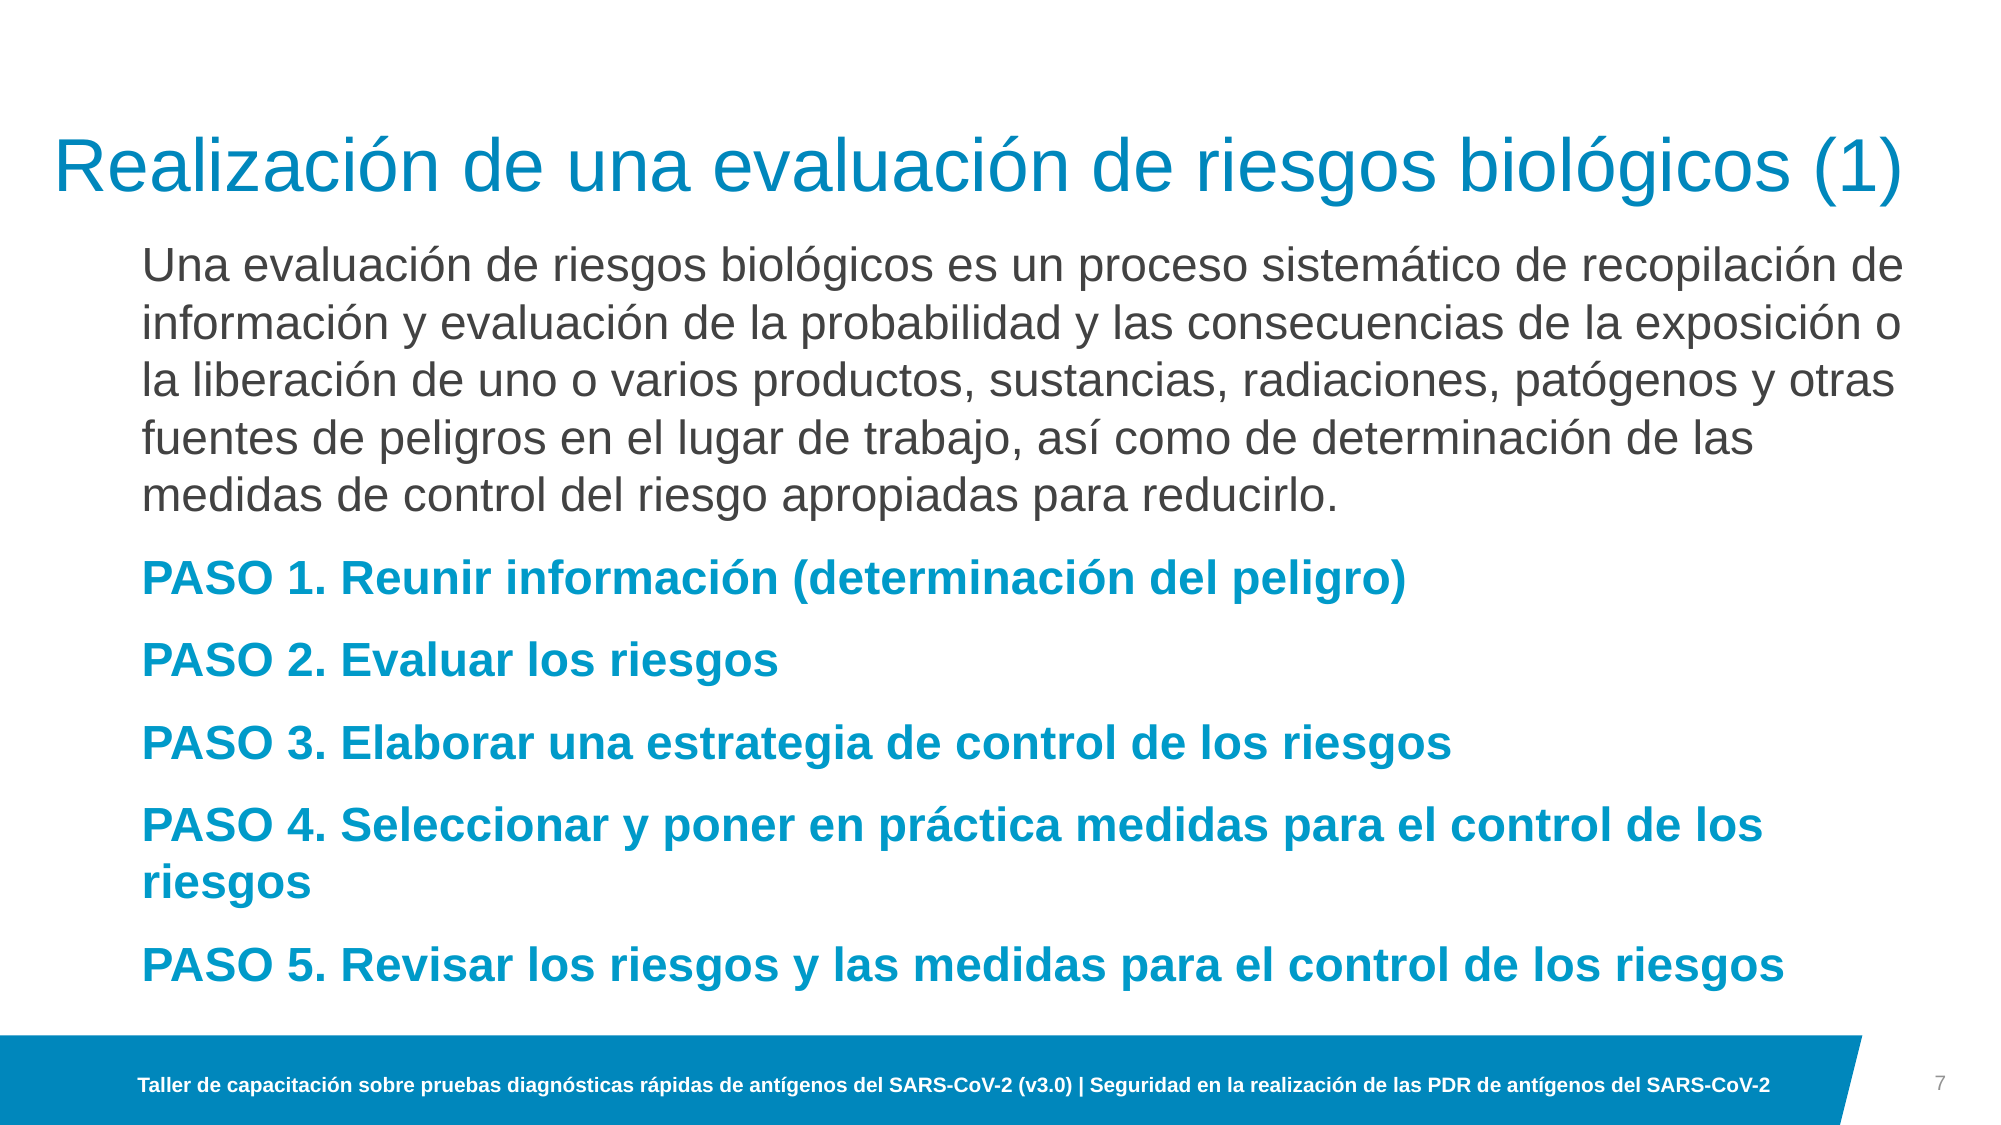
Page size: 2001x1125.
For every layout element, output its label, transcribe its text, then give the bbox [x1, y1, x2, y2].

title Realización de una evaluación de riesgos biológicos (1) [53, 52, 1912, 208]
footer Taller de capacitación sobre pruebas diagnósticas rápidas de antígenos del SARS-CoV-2 (v3.0) | Seguridad en la realización de las PDR de antígenos del SARS-CoV-2 [137, 1042, 1828, 1125]
list Una evaluación de riesgos biológicos es un proceso sistemático de recopilación de información y evaluación de la probabilidad y las consecuencias de la exposición o la liberación de uno o varios productos, sustancias, radiaciones, patógenos y otras fuentes de peligros en el lugar de trabajo, así como de determinación de las medidas de control del riesgo apropiadas para reducirlo. PASO 1. Reunir información (determinación del peligro) PASO 2. Evaluar los riesgos PASO 3. Elaborar una estrategia de control de los riesgos PASO 4. Seleccionar y poner en práctica medidas para el control de los riesgos PASO 5. Revisar los riesgos y las medidas para el control de los riesgos [126, 226, 1947, 955]
slide_number 7 [1862, 1035, 1947, 1125]
